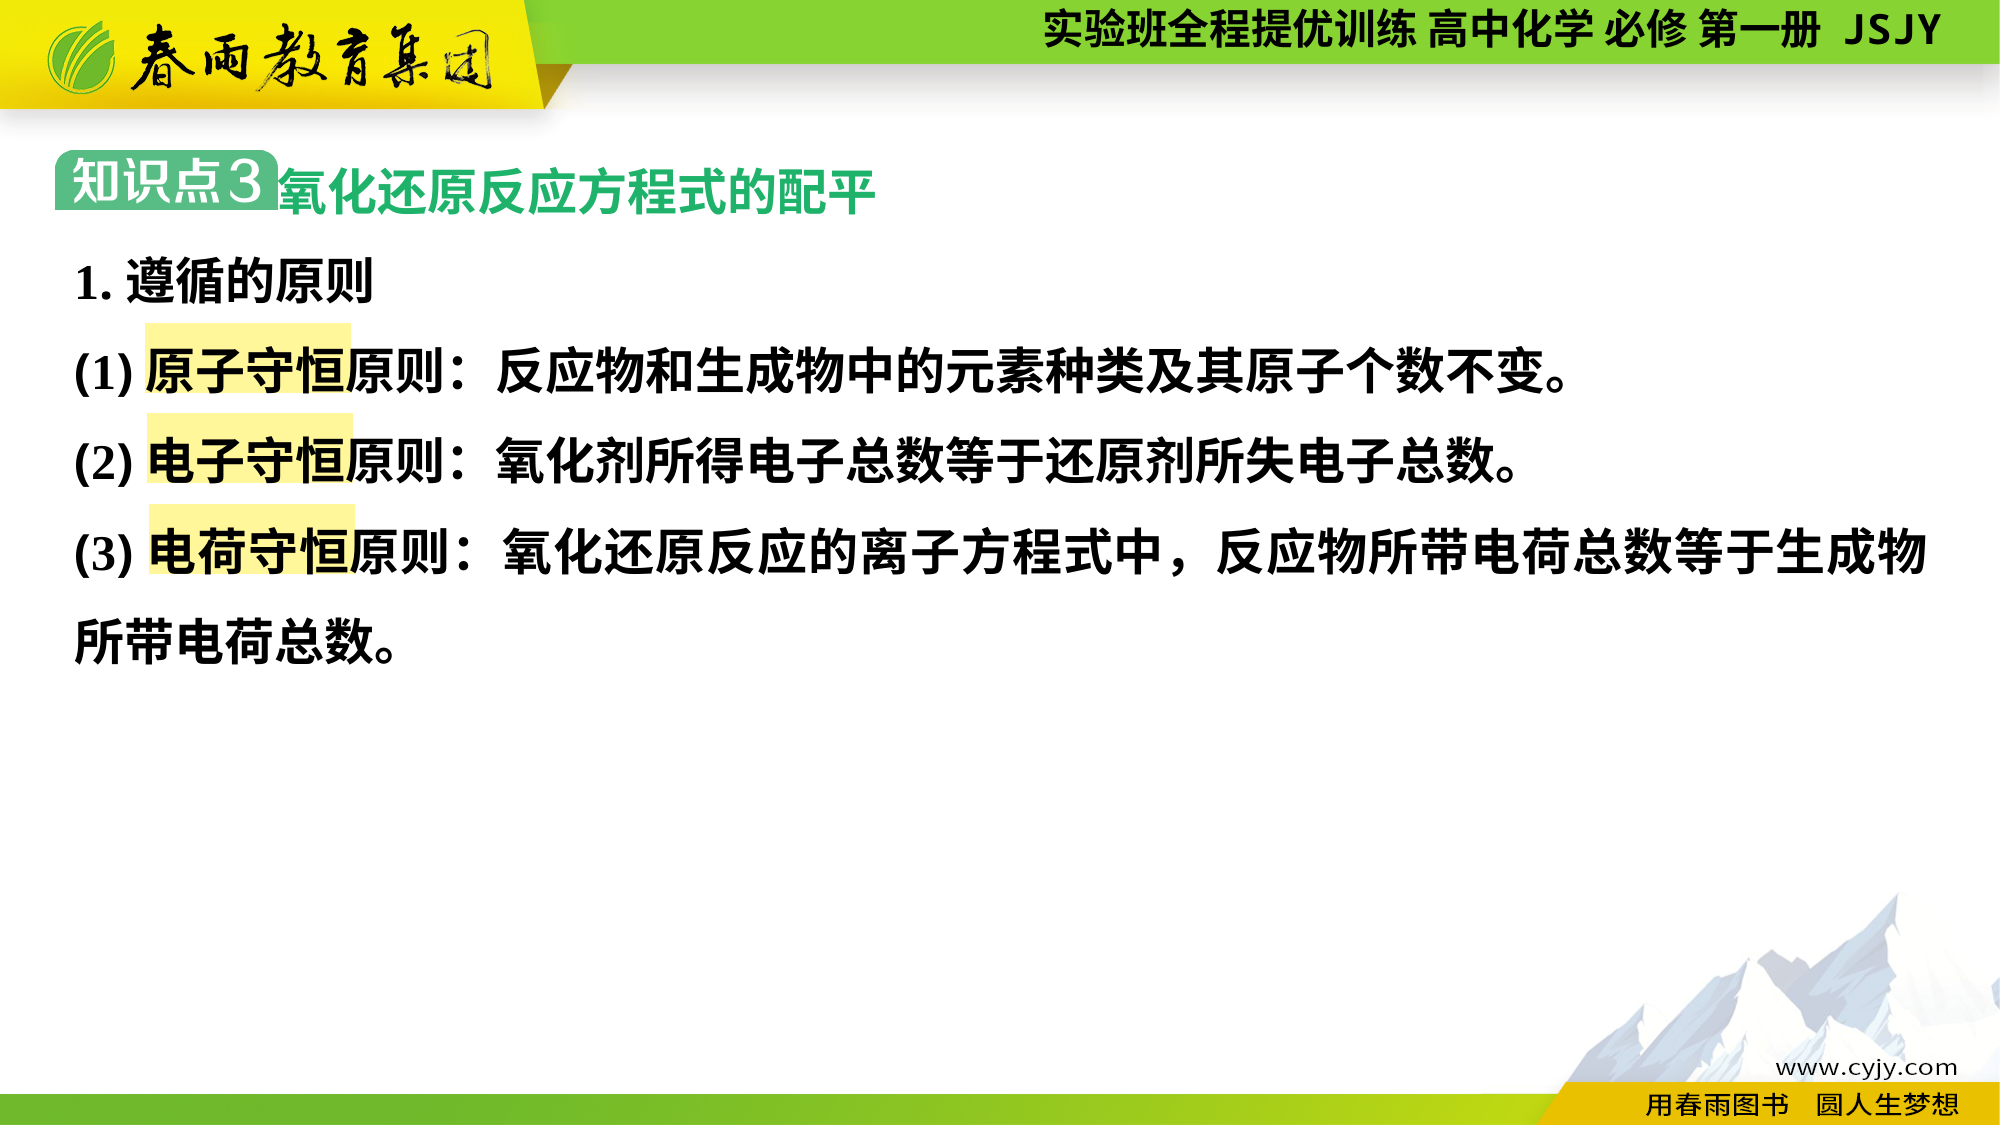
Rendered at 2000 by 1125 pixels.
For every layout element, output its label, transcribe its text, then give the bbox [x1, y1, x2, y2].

list 氧化还原反应方程式的配平 1.遵循的原则 (1)原子守恒原则：反应物和生成物中的元素种类及其原子个数不变。 (2)电子守恒原则：氧化剂所得电子总数等于还原剂所失电子总数。 (3)电荷守恒原则：氧化还原反应的离子方程式中，反应物所带电荷总数等于生成物所带电荷总数。 [59, 122, 1944, 683]
picture [0, 0, 2000, 1125]
